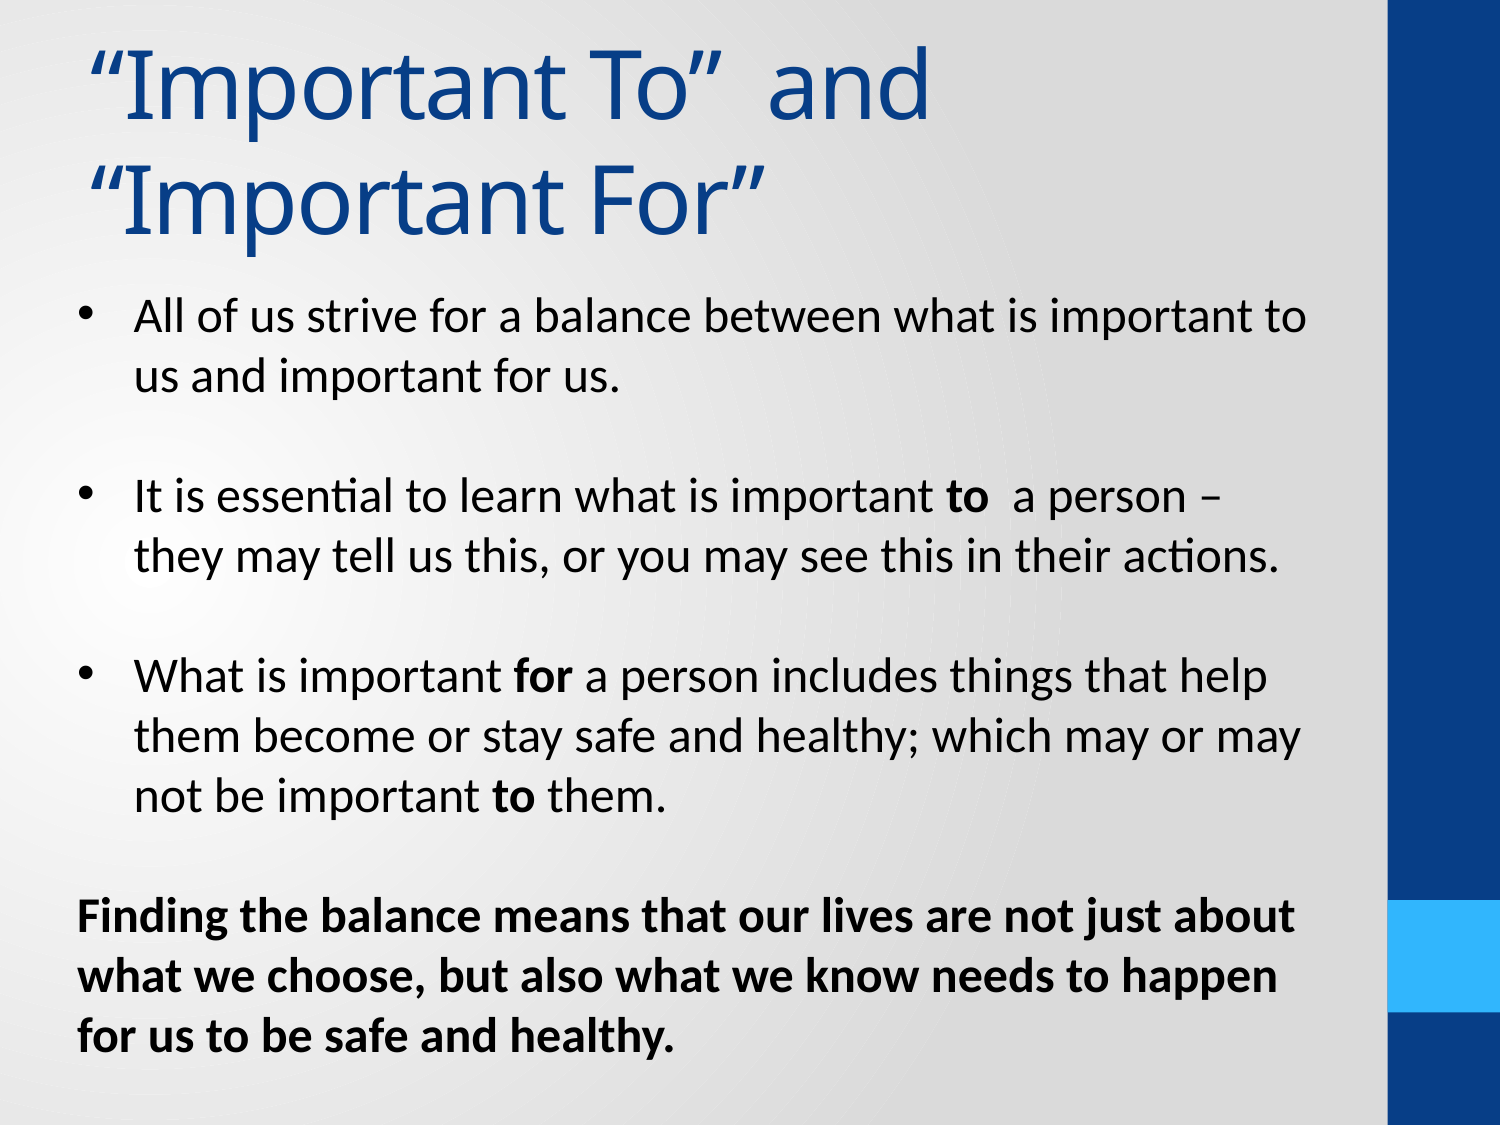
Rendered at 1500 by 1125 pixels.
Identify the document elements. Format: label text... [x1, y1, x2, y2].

title “Important To” and “Important For” [75, 45, 1325, 233]
text_box All of us strive for a balance between what is important to us and important for us. It is essential to learn what is important to a person – they may tell us this, or you may see this in their actions. What is important for a person includes things that help them become or stay safe and healthy; which may or may not be important to them. Finding the balance means that our lives are not just about what we choose, but also what we know needs to happen for us to be safe and healthy. [62, 274, 1325, 1070]
